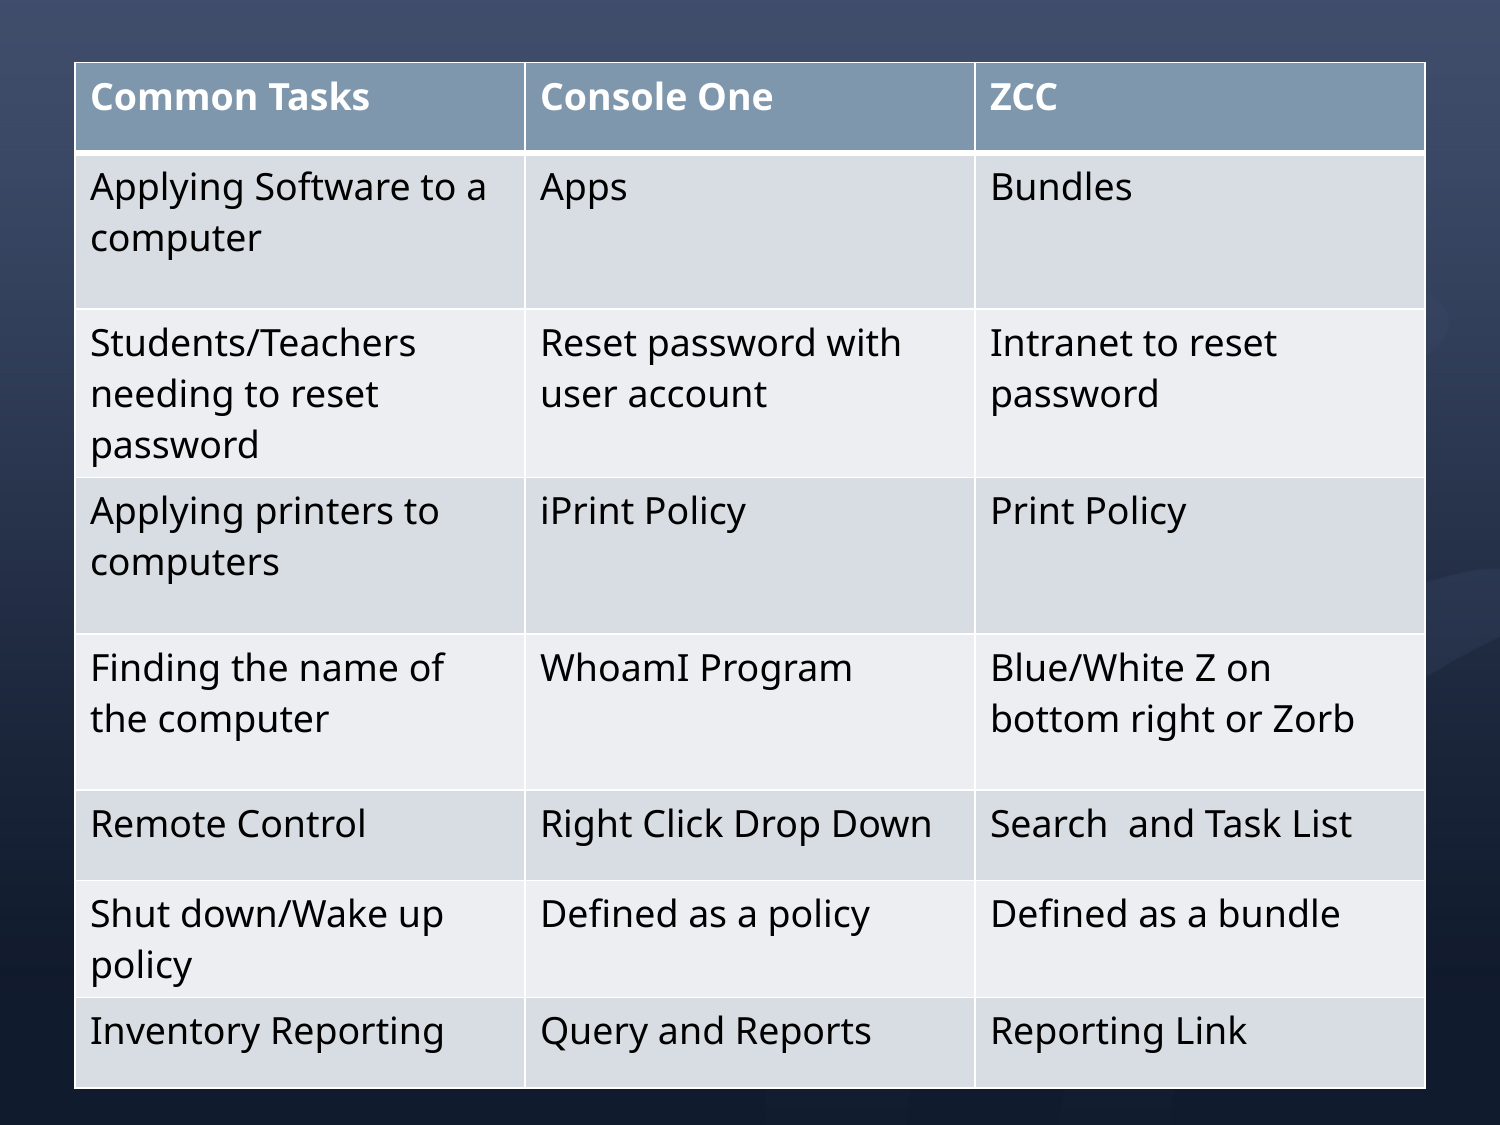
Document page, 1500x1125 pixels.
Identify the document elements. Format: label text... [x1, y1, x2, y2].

table_cell Apps [526, 156, 974, 308]
table_cell Remote Control [76, 791, 524, 880]
table_cell Query and Reports [526, 998, 974, 1087]
table_cell Students/Teachers needing to reset password [76, 310, 524, 477]
table_cell Defined as a policy [526, 881, 974, 997]
table_header Common Tasks [76, 63, 524, 150]
table_cell Print Policy [976, 478, 1424, 633]
table_cell Bundles [976, 156, 1424, 308]
table_cell Blue/White Z on bottom right or Zorb [976, 635, 1424, 789]
table_header ZCC [976, 63, 1424, 150]
table_cell Inventory Reporting [76, 998, 524, 1087]
table_cell WhoamI Program [526, 635, 974, 789]
table_cell Applying printers to computers [76, 478, 524, 633]
table_cell Right Click Drop Down [526, 791, 974, 880]
table_cell Reporting Link [976, 998, 1424, 1087]
picture [0, 0, 1500, 1125]
table_cell Defined as a bundle [976, 881, 1424, 997]
table_cell Reset password with user account [526, 310, 974, 477]
table_cell Applying Software to a computer [76, 156, 524, 308]
table_cell Intranet to reset password [976, 310, 1424, 477]
table_cell Search and Task List [976, 791, 1424, 880]
table_header Console One [526, 63, 974, 150]
table_cell iPrint Policy [526, 478, 974, 633]
table_cell Finding the name of the computer [76, 635, 524, 789]
table_cell Shut down/Wake up policy [76, 881, 524, 997]
